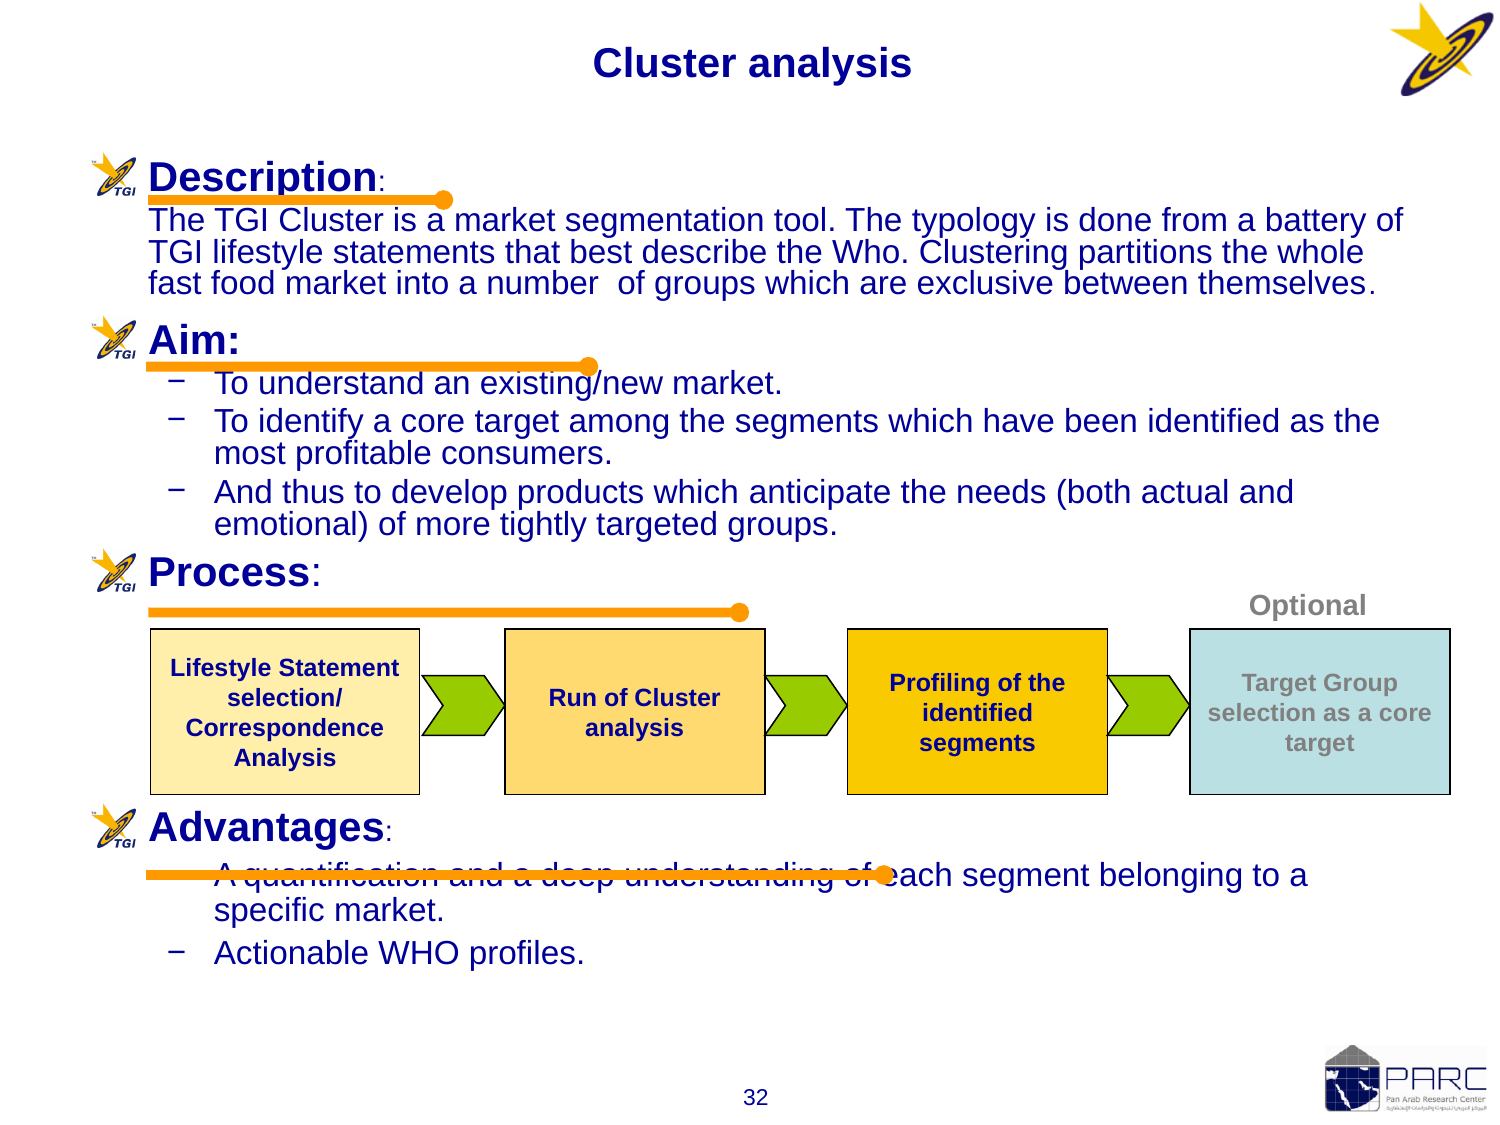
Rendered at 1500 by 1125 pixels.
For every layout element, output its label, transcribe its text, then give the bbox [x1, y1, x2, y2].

text_box [148, 195, 448, 205]
text_box Lifestyle Statement selection/ Correspondence Analysis [150, 628, 420, 795]
text_box [148, 608, 744, 617]
picture [91, 152, 136, 196]
text_box [1107, 675, 1172, 736]
picture [91, 548, 136, 592]
picture [91, 315, 136, 359]
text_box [1177, 578, 1451, 795]
text_box Profiling of the identified segments [847, 628, 1108, 795]
picture [1320, 1045, 1494, 1118]
text_box Run of Cluster analysis [504, 628, 765, 795]
list Description: The TGI Cluster is a market segmentation tool. The typology is done from a battery of TGI lifestyle statements that best describe the Who. Clustering partitions the whole fast food market into a number of groups which are exclusive between themselves. Aim: To understand an existing/new market. To identify a core target among the segments which have been identified as the most profitable consumers. And thus to develop products which anticipate the needs (both actual and emotional) of more tightly targeted groups. Process: Advantages: A quantification and a deep understanding of each segment belonging to a specific market. Actionable WHO profiles. [76, 151, 1435, 1038]
text_box [422, 675, 505, 736]
text_box [146, 870, 888, 880]
text_box [764, 675, 848, 736]
text_box [146, 362, 593, 371]
picture [1385, 0, 1498, 100]
picture [91, 803, 136, 848]
text_box 32 [714, 1074, 798, 1118]
title Cluster analysis [312, 28, 1193, 151]
